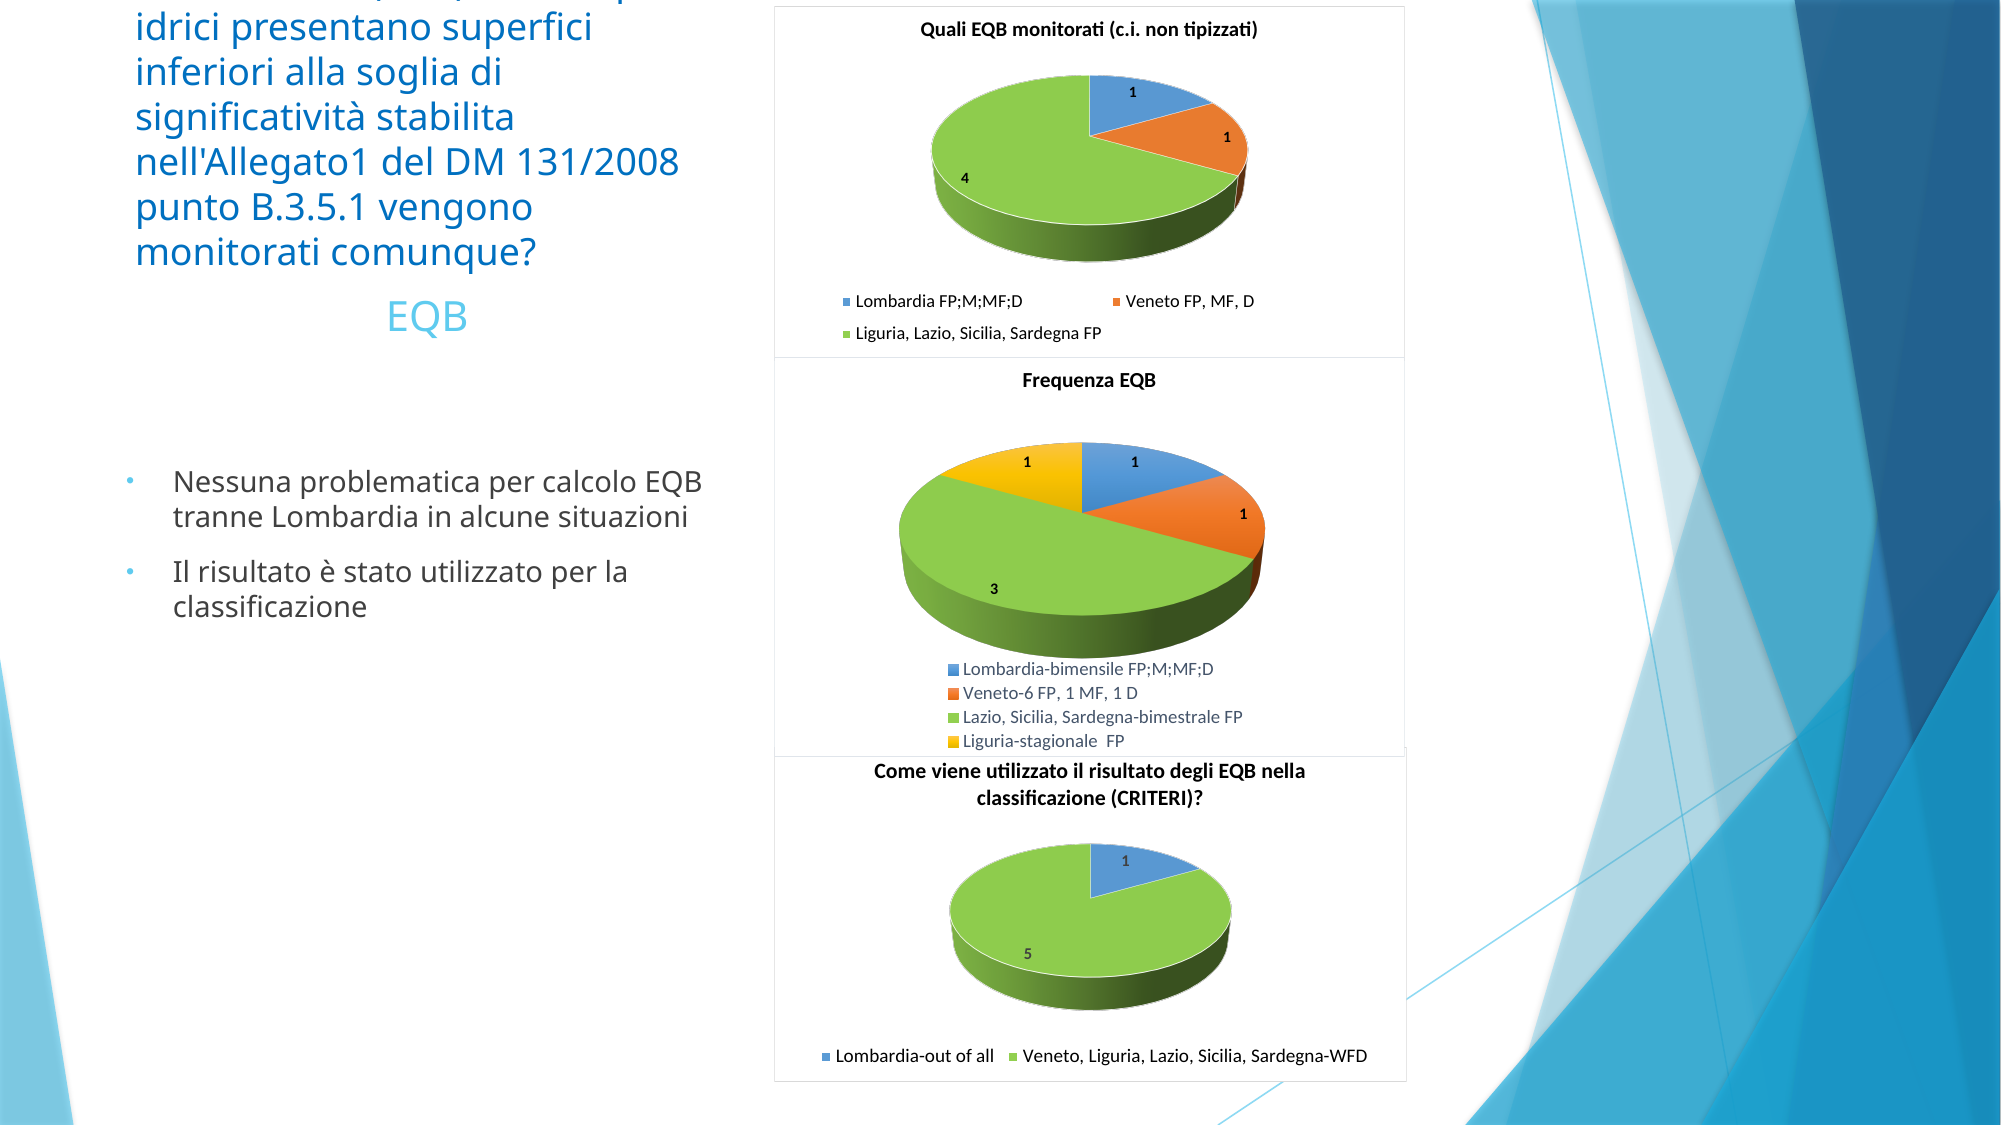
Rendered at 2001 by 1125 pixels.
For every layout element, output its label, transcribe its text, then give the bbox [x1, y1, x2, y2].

list Nessuna problematica per calcolo EQB tranne Lombardia in alcune situazioni Il risultato è stato utilizzato per la classificazione [111, 455, 744, 659]
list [773, 5, 1406, 356]
picture [773, 356, 1407, 1082]
text_box Domanda 37 (new)- Se i corpi idrici presentano superfici inferiori alla soglia di significatività stabilita nell'Allegato1 del DM 131/2008 punto B.3.5.1 vengono monitorati comunque? [120, 5, 744, 281]
title EQB [111, 245, 744, 347]
